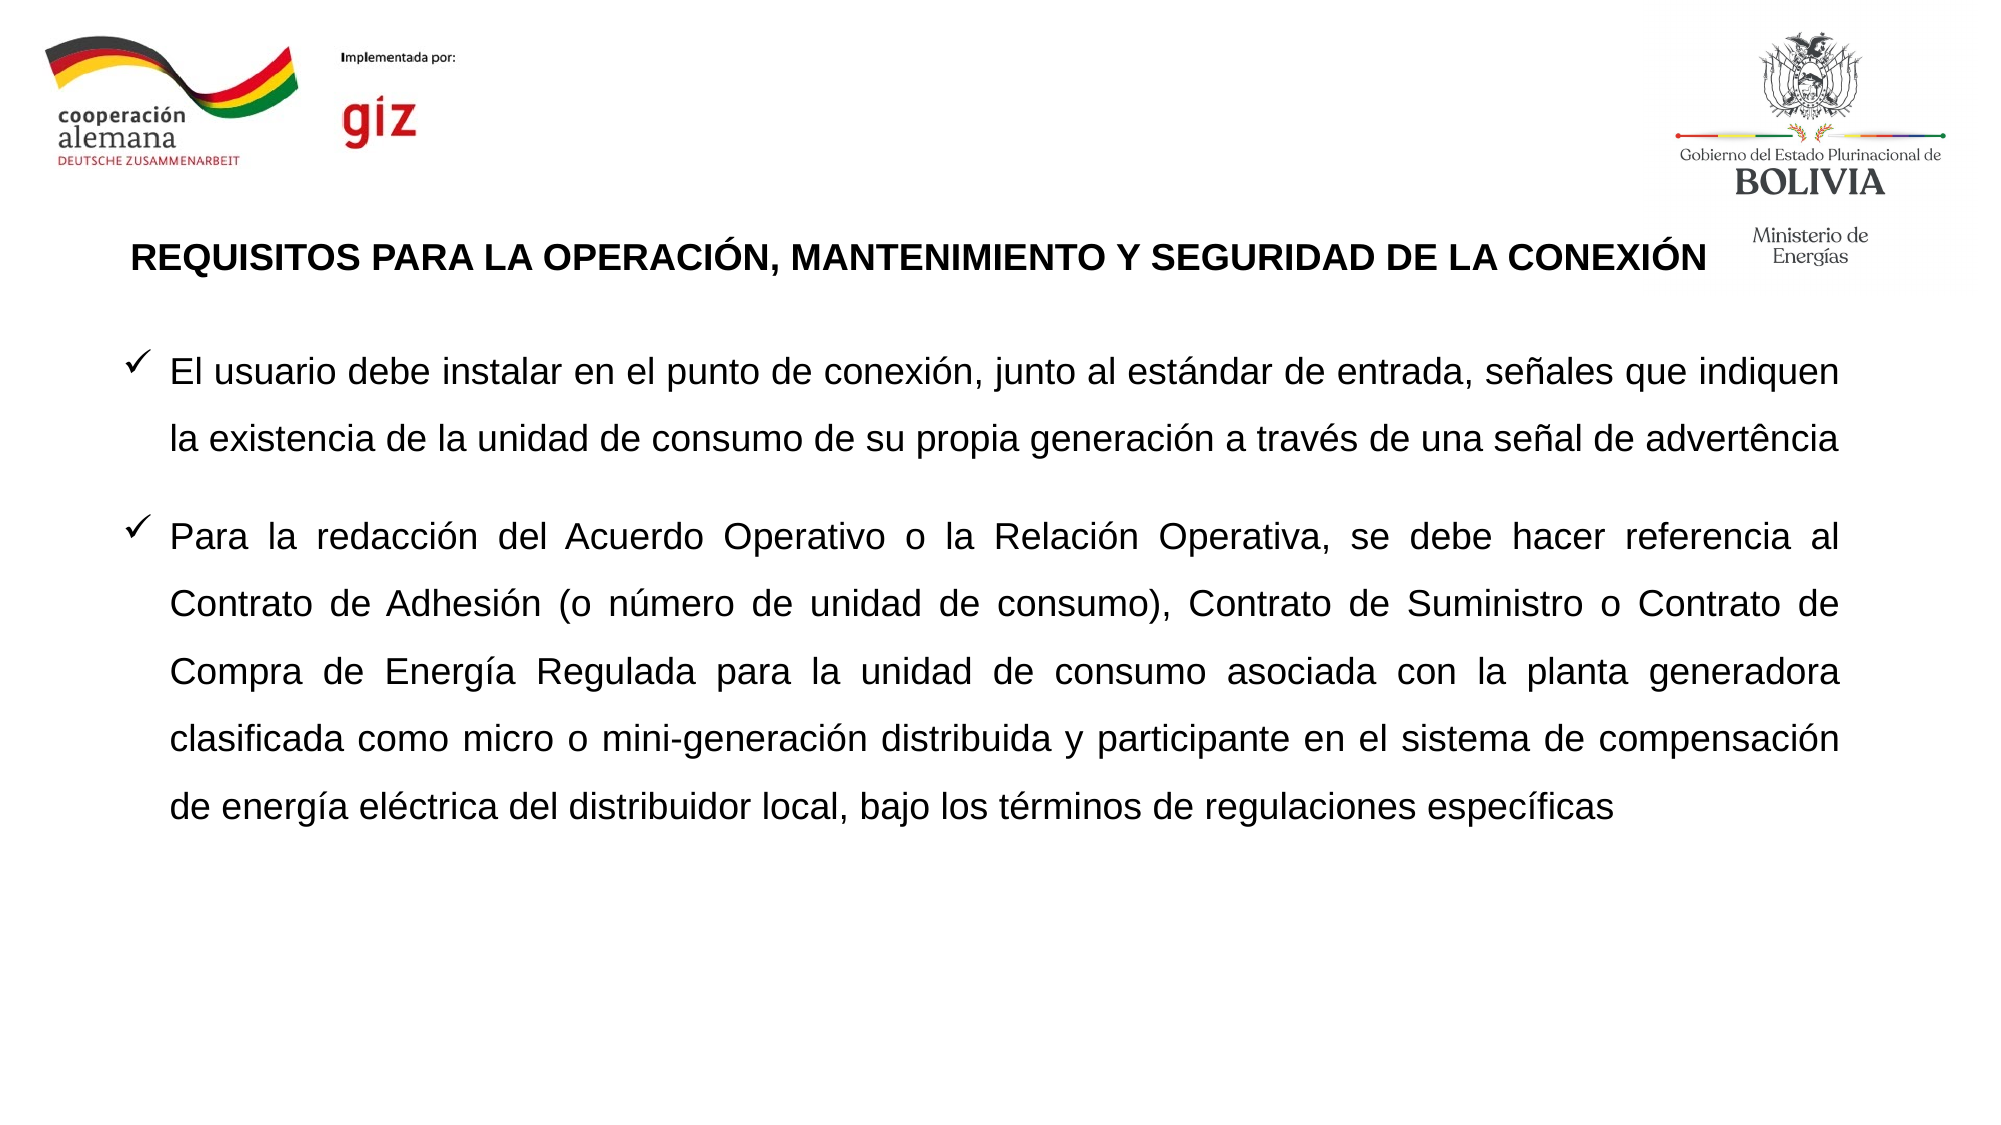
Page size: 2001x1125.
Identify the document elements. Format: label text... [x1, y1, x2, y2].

text_box El usuario debe instalar en el punto de conexión, junto al estándar de entrada, señales que indiquen la existencia de la unidad de consumo de su propia generación a través de una señal de advertência Para la redacción del Acuerdo Operativo o la Relación Operativa, se debe hacer referencia al Contrato de Adhesión (o número de unidad de consumo), Contrato de Suministro o Contrato de Compra de Energía Regulada para la unidad de consumo asociada con la planta generadora clasificada como micro o mini-generación distribuida y participante en el sistema de compensación de energía eléctrica del distribuidor local, bajo los términos de regulaciones específicas [108, 317, 1855, 835]
text_box REQUISITOS PARA LA OPERACIÓN, MANTENIMIENTO Y SEGURIDAD DE LA CONEXIÓN [115, 225, 1643, 286]
picture [1643, 0, 1978, 296]
picture [16, 0, 483, 199]
